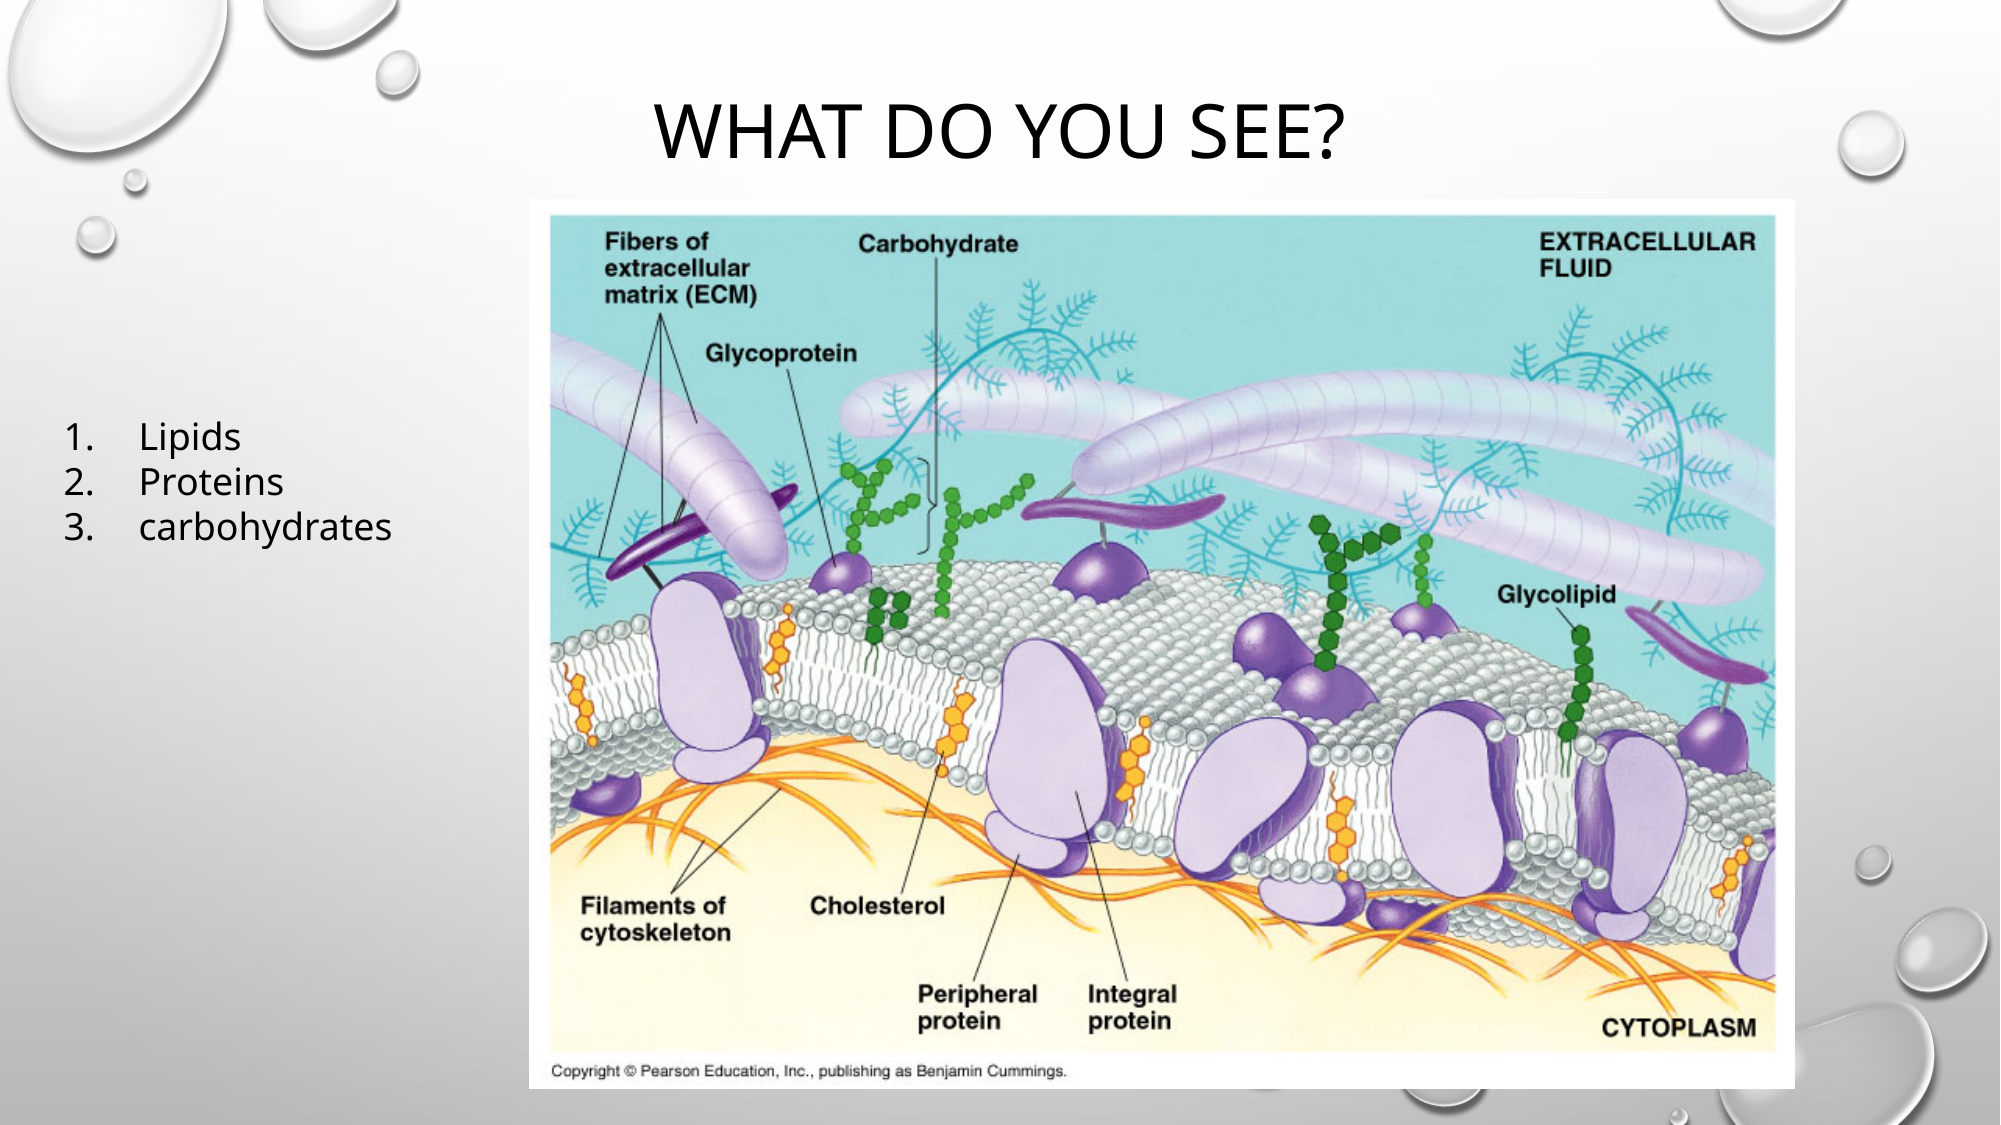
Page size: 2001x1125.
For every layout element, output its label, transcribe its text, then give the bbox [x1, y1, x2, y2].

picture [0, 0, 2000, 1125]
title WHAT DO YOU SEE? [149, 52, 1851, 216]
text_box Lipids Proteins carbohydrates [48, 405, 411, 603]
